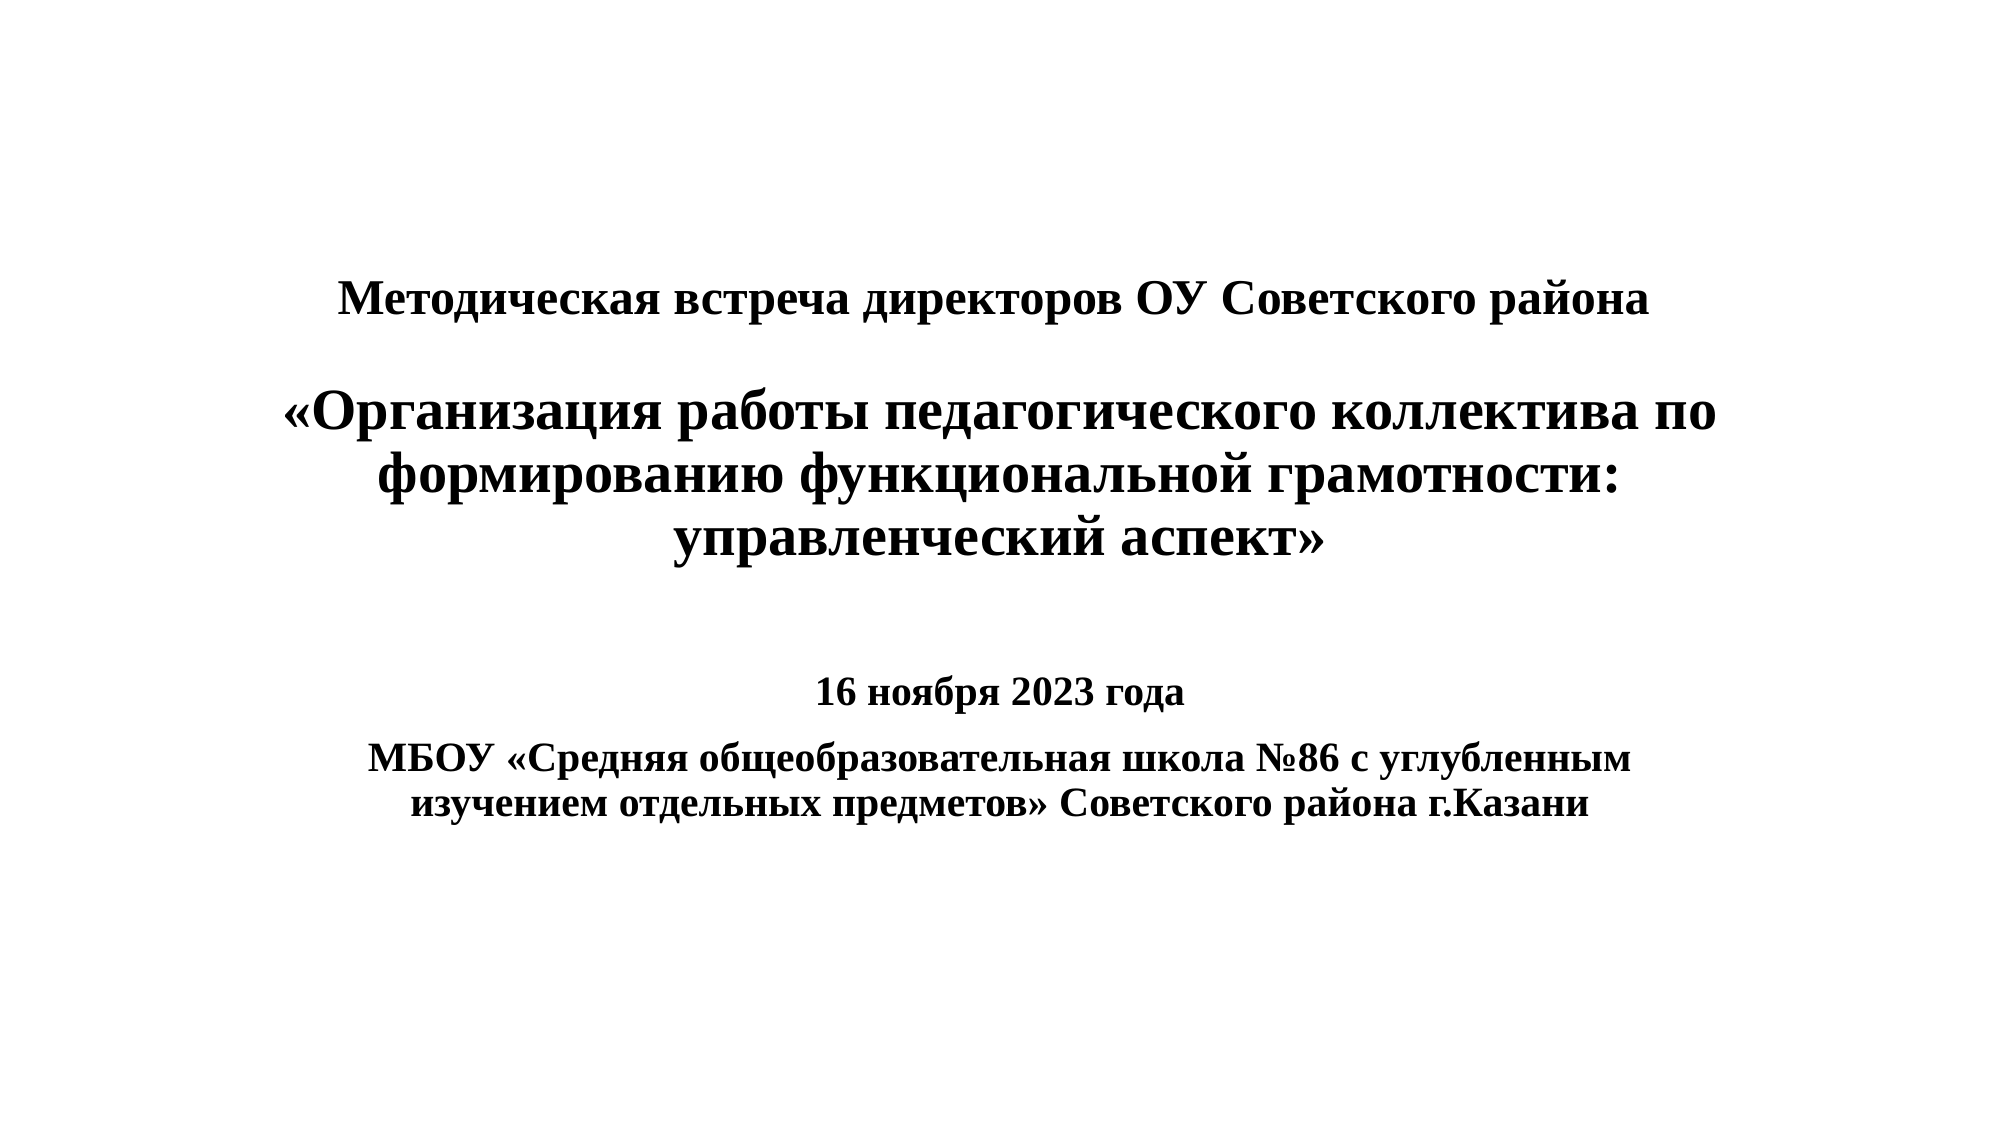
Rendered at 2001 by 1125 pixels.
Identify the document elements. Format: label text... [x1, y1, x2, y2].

title Методическая встреча директоров ОУ Советского района «Организация работы педагогического коллектива по формированию функциональной грамотности: управленческий аспект» [249, 184, 1750, 576]
subtitle 16 ноября 2023 года МБОУ «Средняя общеобразовательная школа №86 с углубленным изучением отдельных предметов» Советского района г.Казани [249, 590, 1750, 863]
